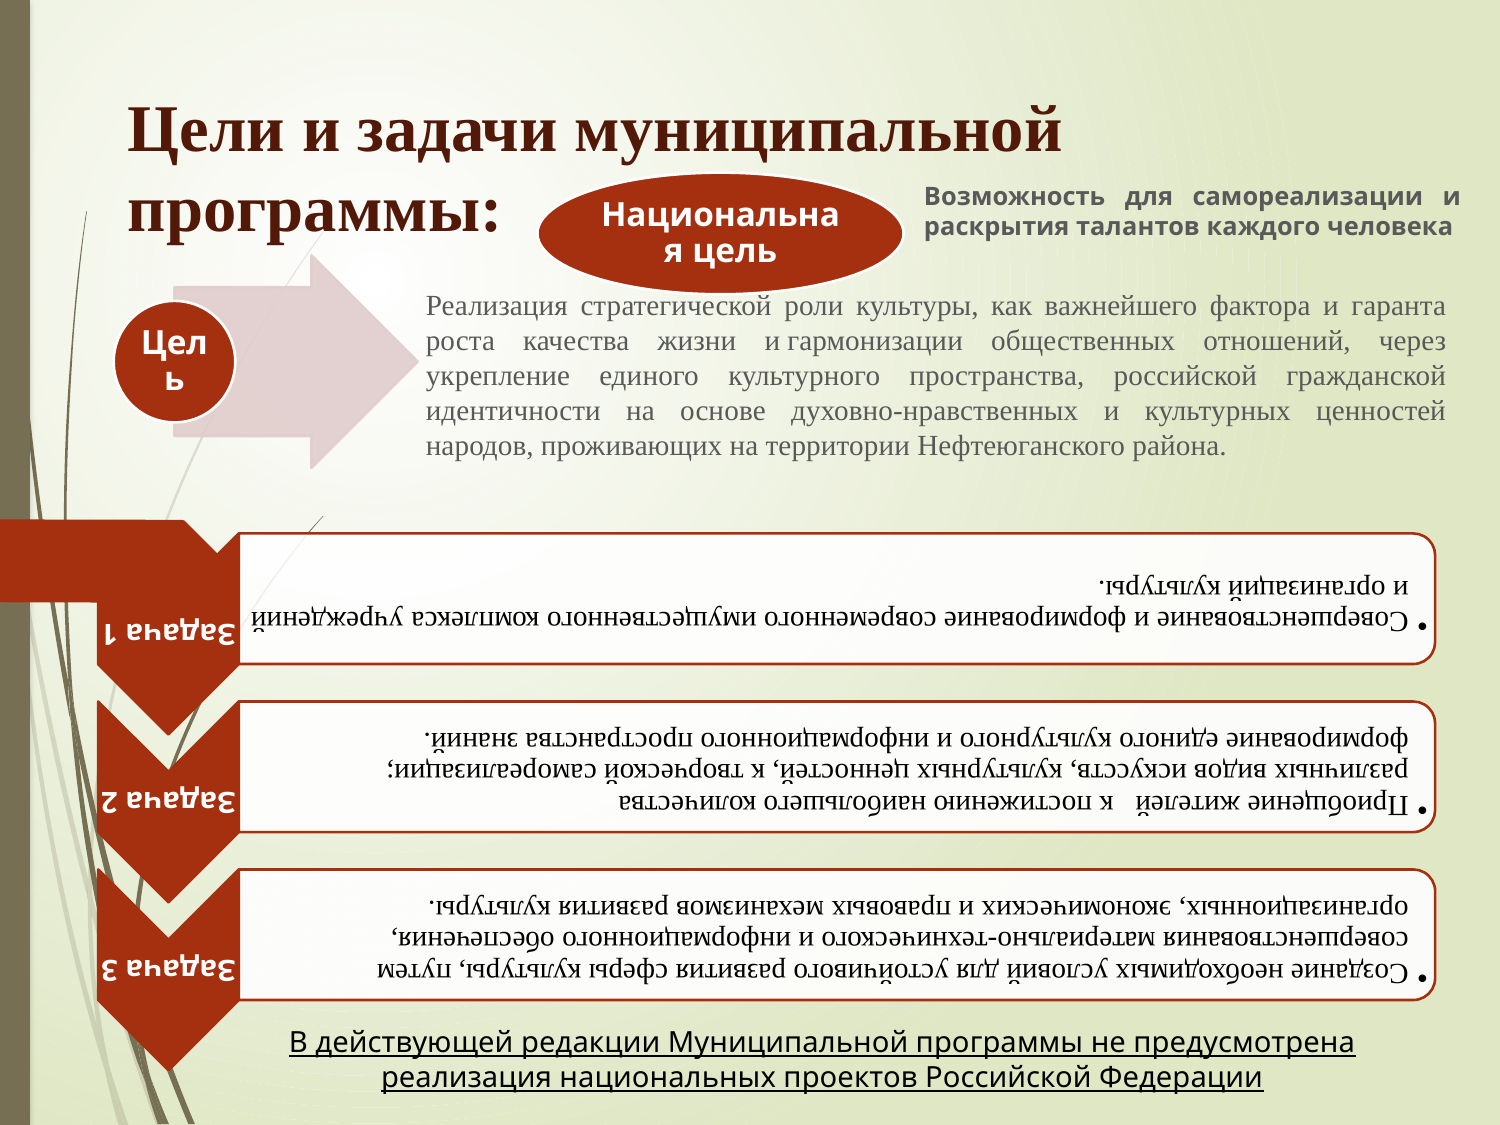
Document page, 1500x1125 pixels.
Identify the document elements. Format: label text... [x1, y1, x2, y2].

list Реализация стратегической роли культуры, как важнейшего фактора и гаранта роста качества жизни и гармонизации общественных отношений, через укрепление единого культурного пространства, российской гражданской идентичности на основе духовно-нравственных и культурных ценностей народов, проживающих на территории Нефтеюганского района. [410, 278, 1463, 480]
title Цели и задачи муниципальной программы: [112, 66, 1388, 253]
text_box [97, 533, 1436, 1071]
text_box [537, 172, 904, 295]
text_box В действующей редакции Муниципальной программы не предусмотрена реализация национальных проектов Российской Федерации [253, 1080, 1391, 1101]
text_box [76, 255, 455, 469]
text_box Возможность для самореализации и раскрытия талантов каждого человека [908, 172, 1477, 269]
